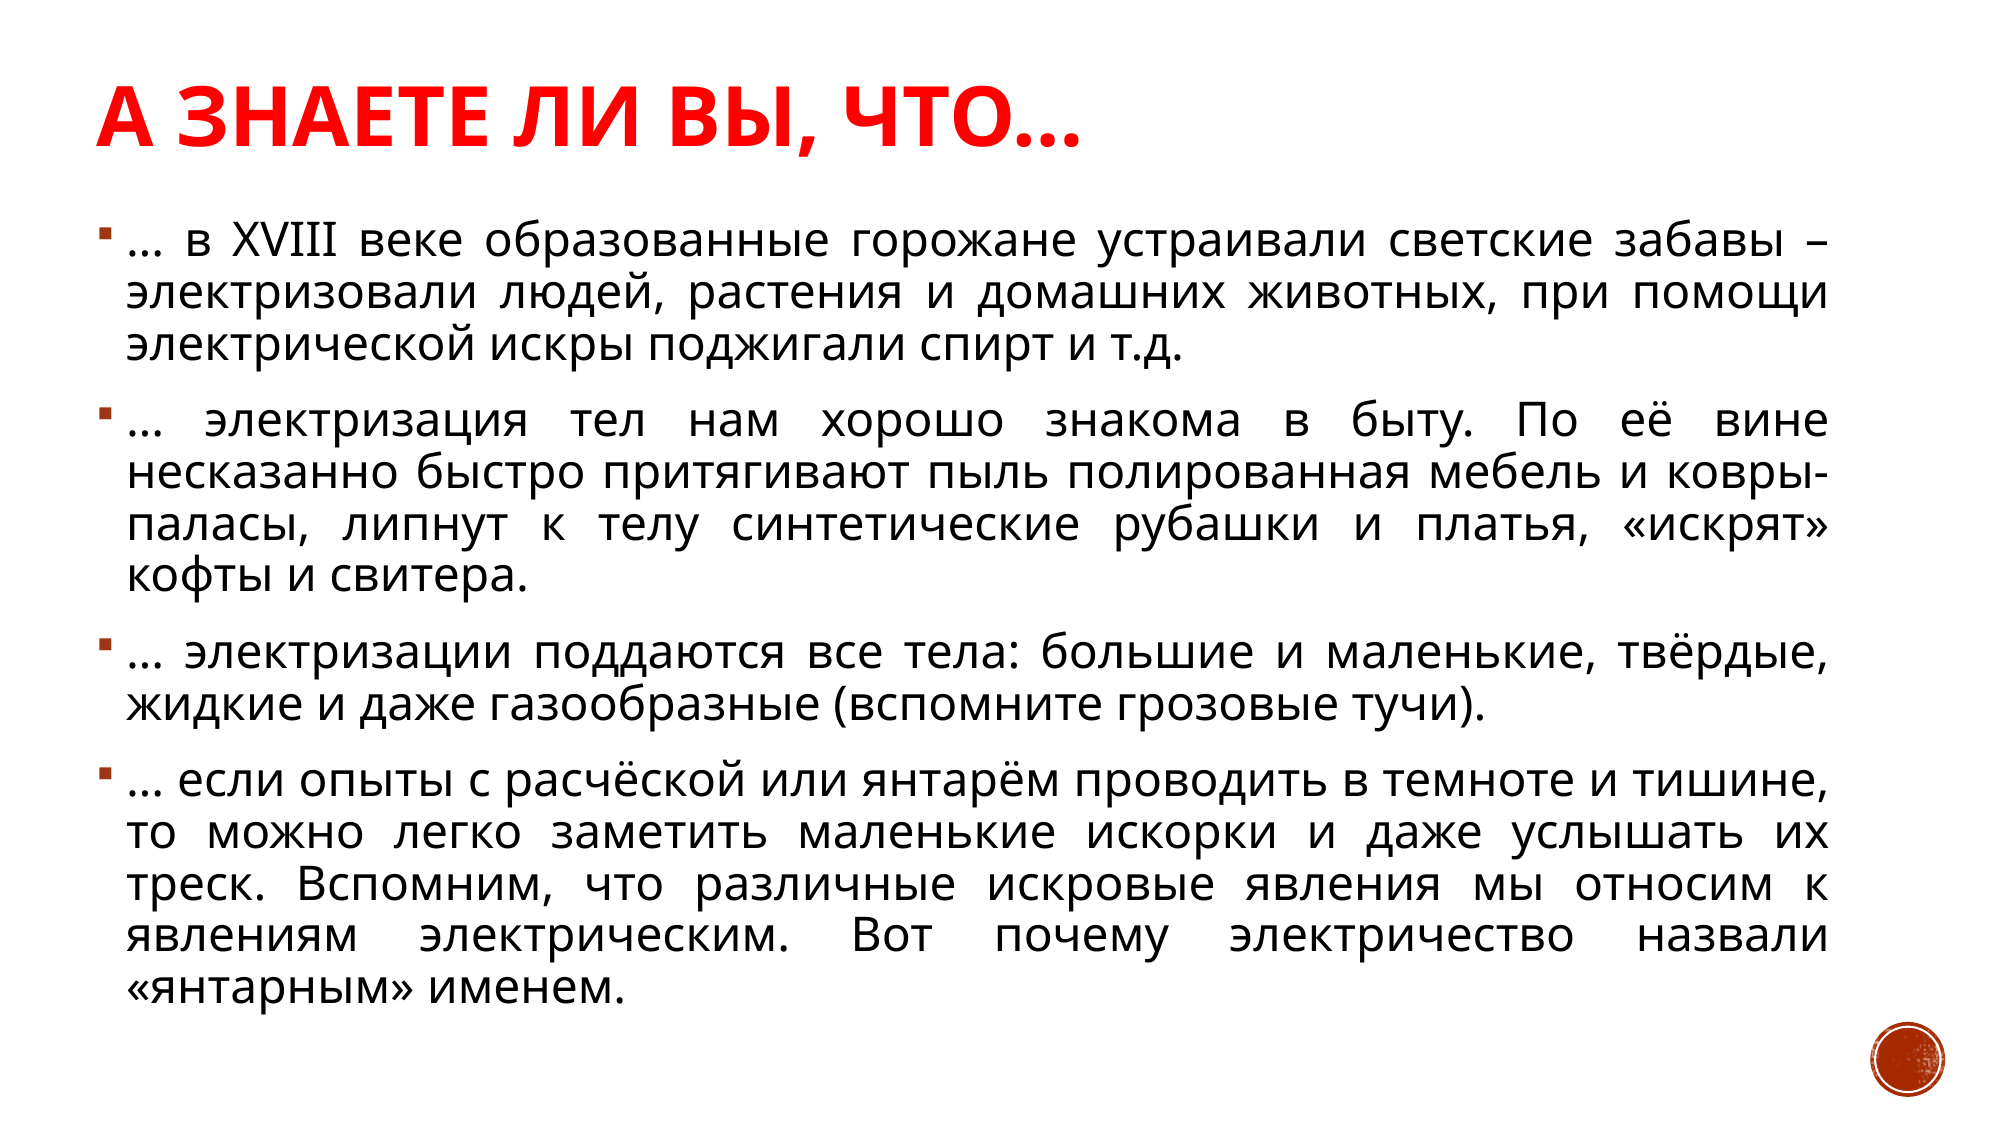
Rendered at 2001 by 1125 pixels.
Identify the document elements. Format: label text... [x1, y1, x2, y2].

list ... в XVIII веке образованные горожане устраивали светские забавы – электризовали людей, растения и домашних животных, при помощи электрической искры поджигали спирт и т.д. ... электризация тел нам хорошо знакома в быту. По её вине несказанно быстро притягивают пыль полированная мебель и ковры-паласы, липнут к телу синтетические рубашки и платья, «искрят» кофты и свитера. ... электризации поддаются все тела: большие и маленькие, твёрдые, жидкие и даже газообразные (вспомните грозовые тучи). ... если опыты с расчёской или янтарём проводить в темноте и тишине, то можно легко заметить маленькие искорки и даже услышать их треск. Вспомним, что различные искровые явления мы относим к явлениям электрическим. Вот почему электричество назвали «янтарным» именем. [81, 208, 1847, 1059]
title А знаете ли вы, что… [81, 0, 1744, 208]
